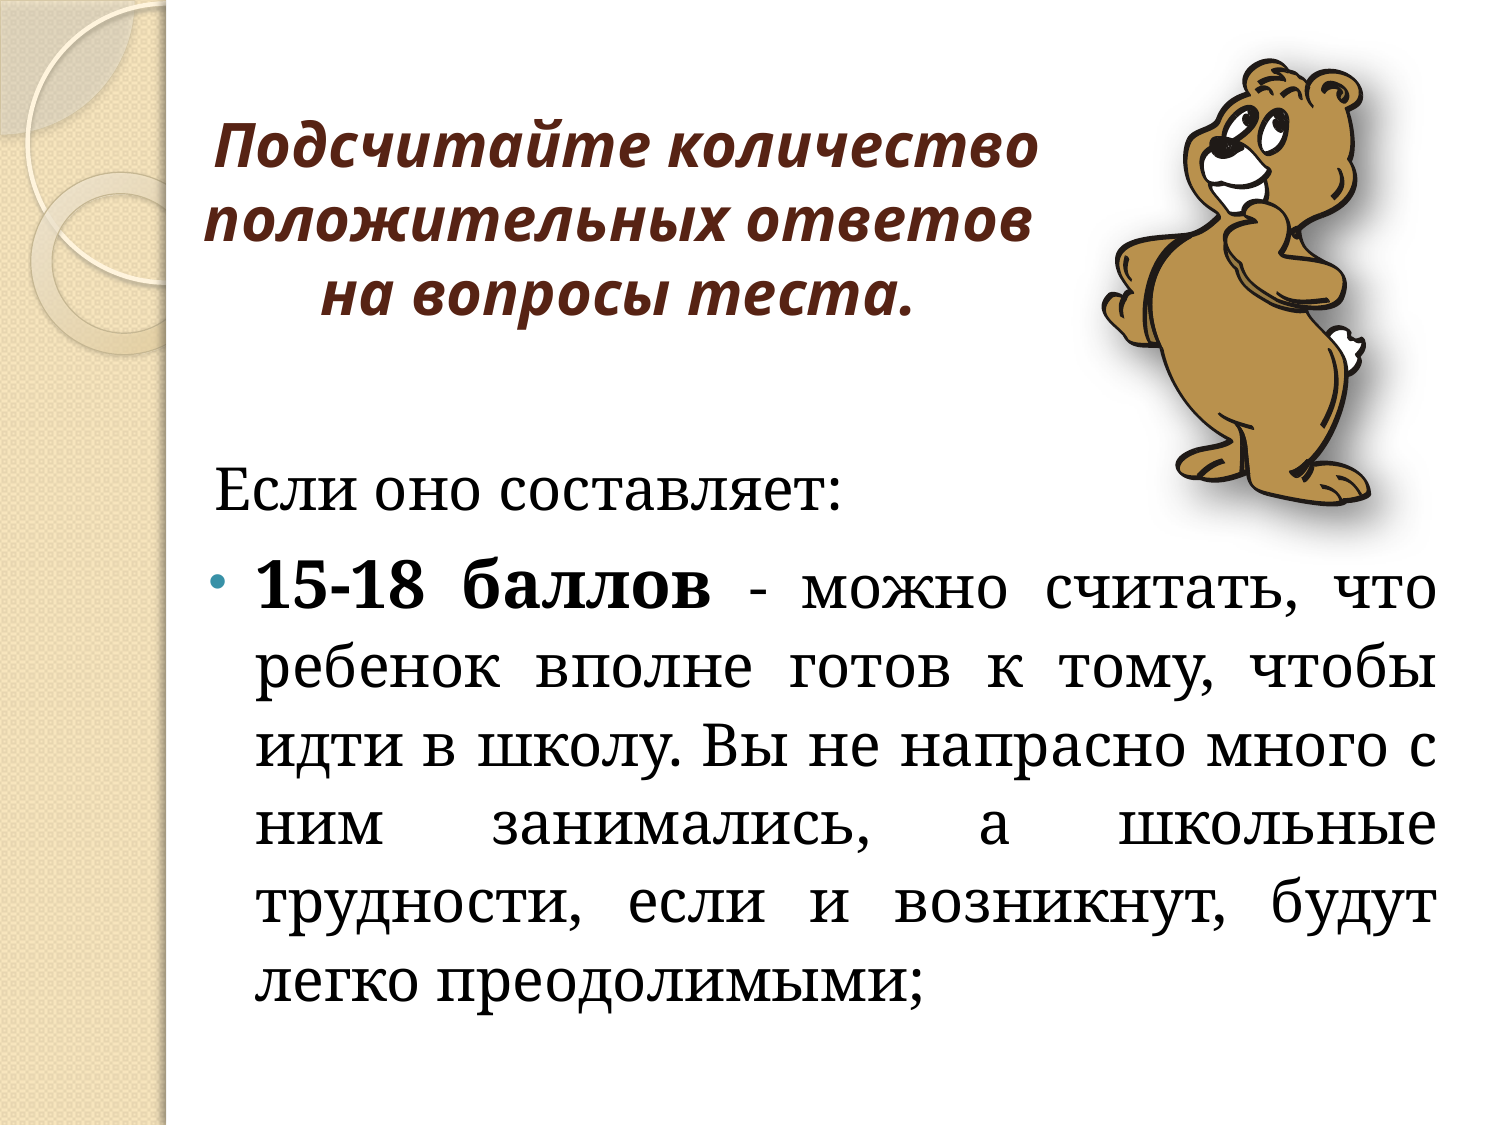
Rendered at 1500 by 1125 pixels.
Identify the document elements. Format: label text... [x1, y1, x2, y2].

title Подсчитайте количество положительных ответов на вопросы теста. [187, 93, 1067, 340]
picture [1101, 58, 1372, 507]
list Если оно составляет: 15-18 баллов - можно считать, что ребенок вполне готов к тому, чтобы идти в школу. Вы не напрасно много с ним занимались, а школьные трудности, если и возникнут, будут легко преодолимыми; [187, 386, 1454, 1032]
